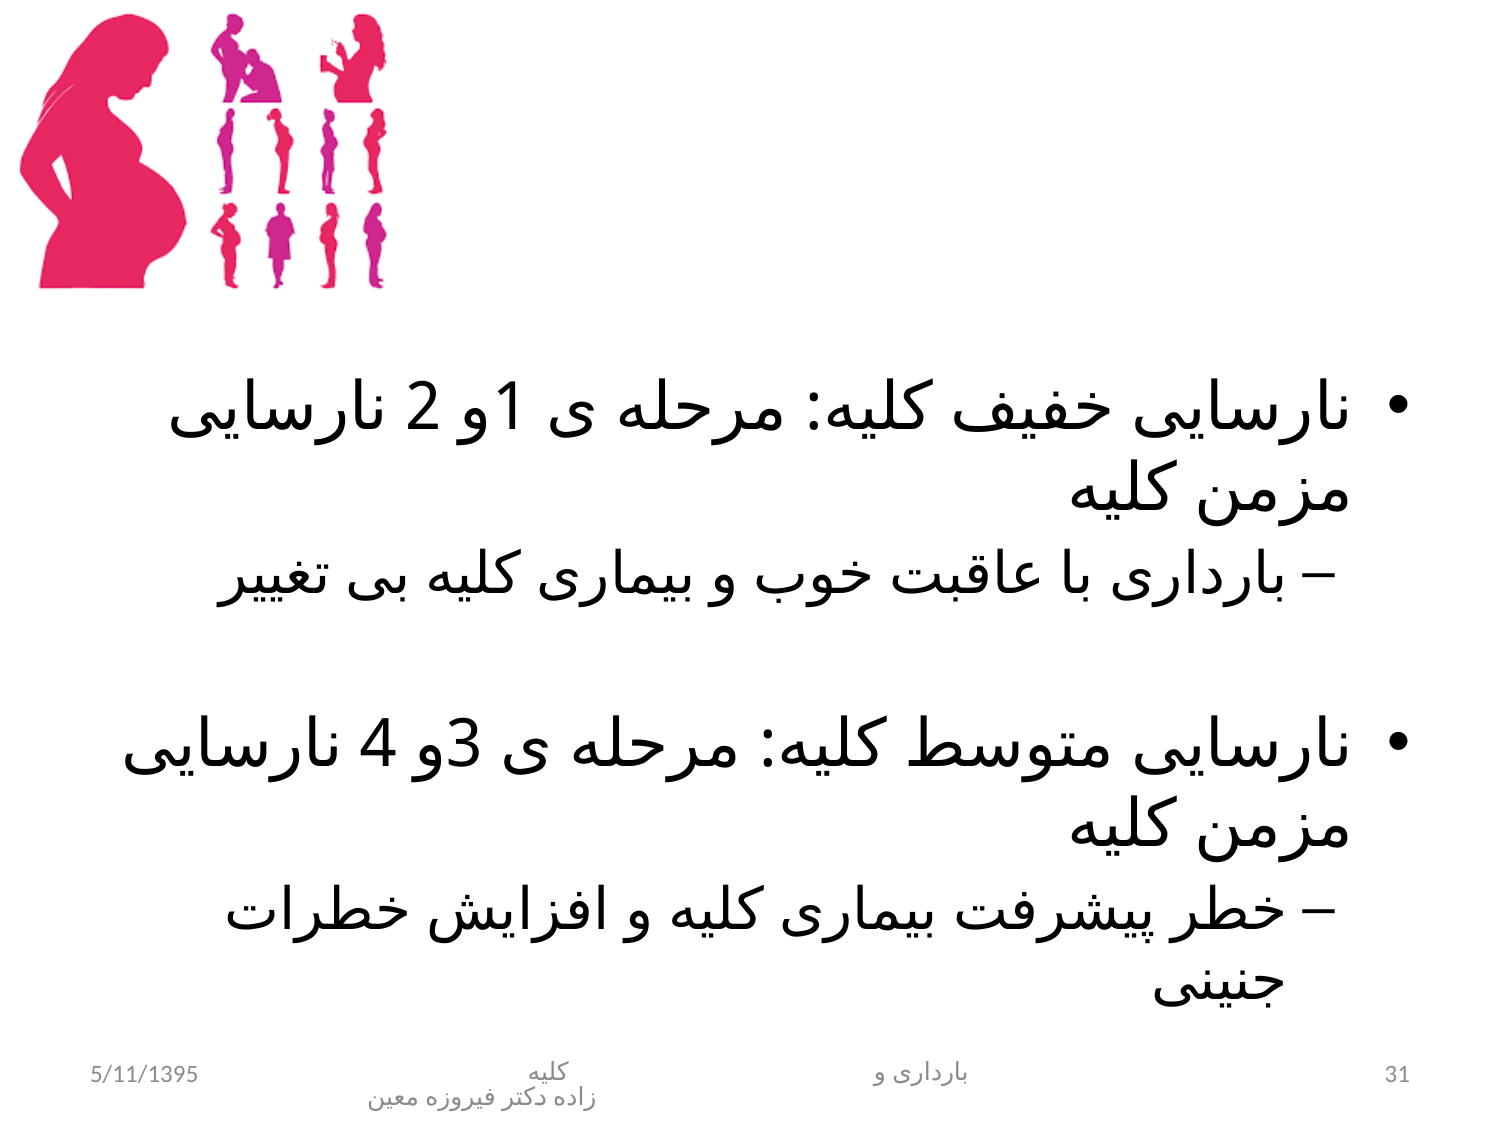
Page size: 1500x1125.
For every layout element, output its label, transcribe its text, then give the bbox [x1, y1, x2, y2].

list نارسایی خفیف کلیه: مرحله ی 1و 2 نارسایی مزمن کلیه بارداری با عاقبت خوب و بیماری کلیه بی تغییر نارسایی متوسط کلیه: مرحله ی 3و 4 نارسایی مزمن کلیه خطر پیشرفت بیماری کلیه و افزایش خطرات جنینی [75, 262, 1425, 1005]
slide_number 31 [1074, 1042, 1425, 1103]
footer بارداری و کلیه دکتر فیروزه معین زاده [512, 1042, 988, 1103]
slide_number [75, 1042, 425, 1103]
picture [0, 0, 407, 304]
